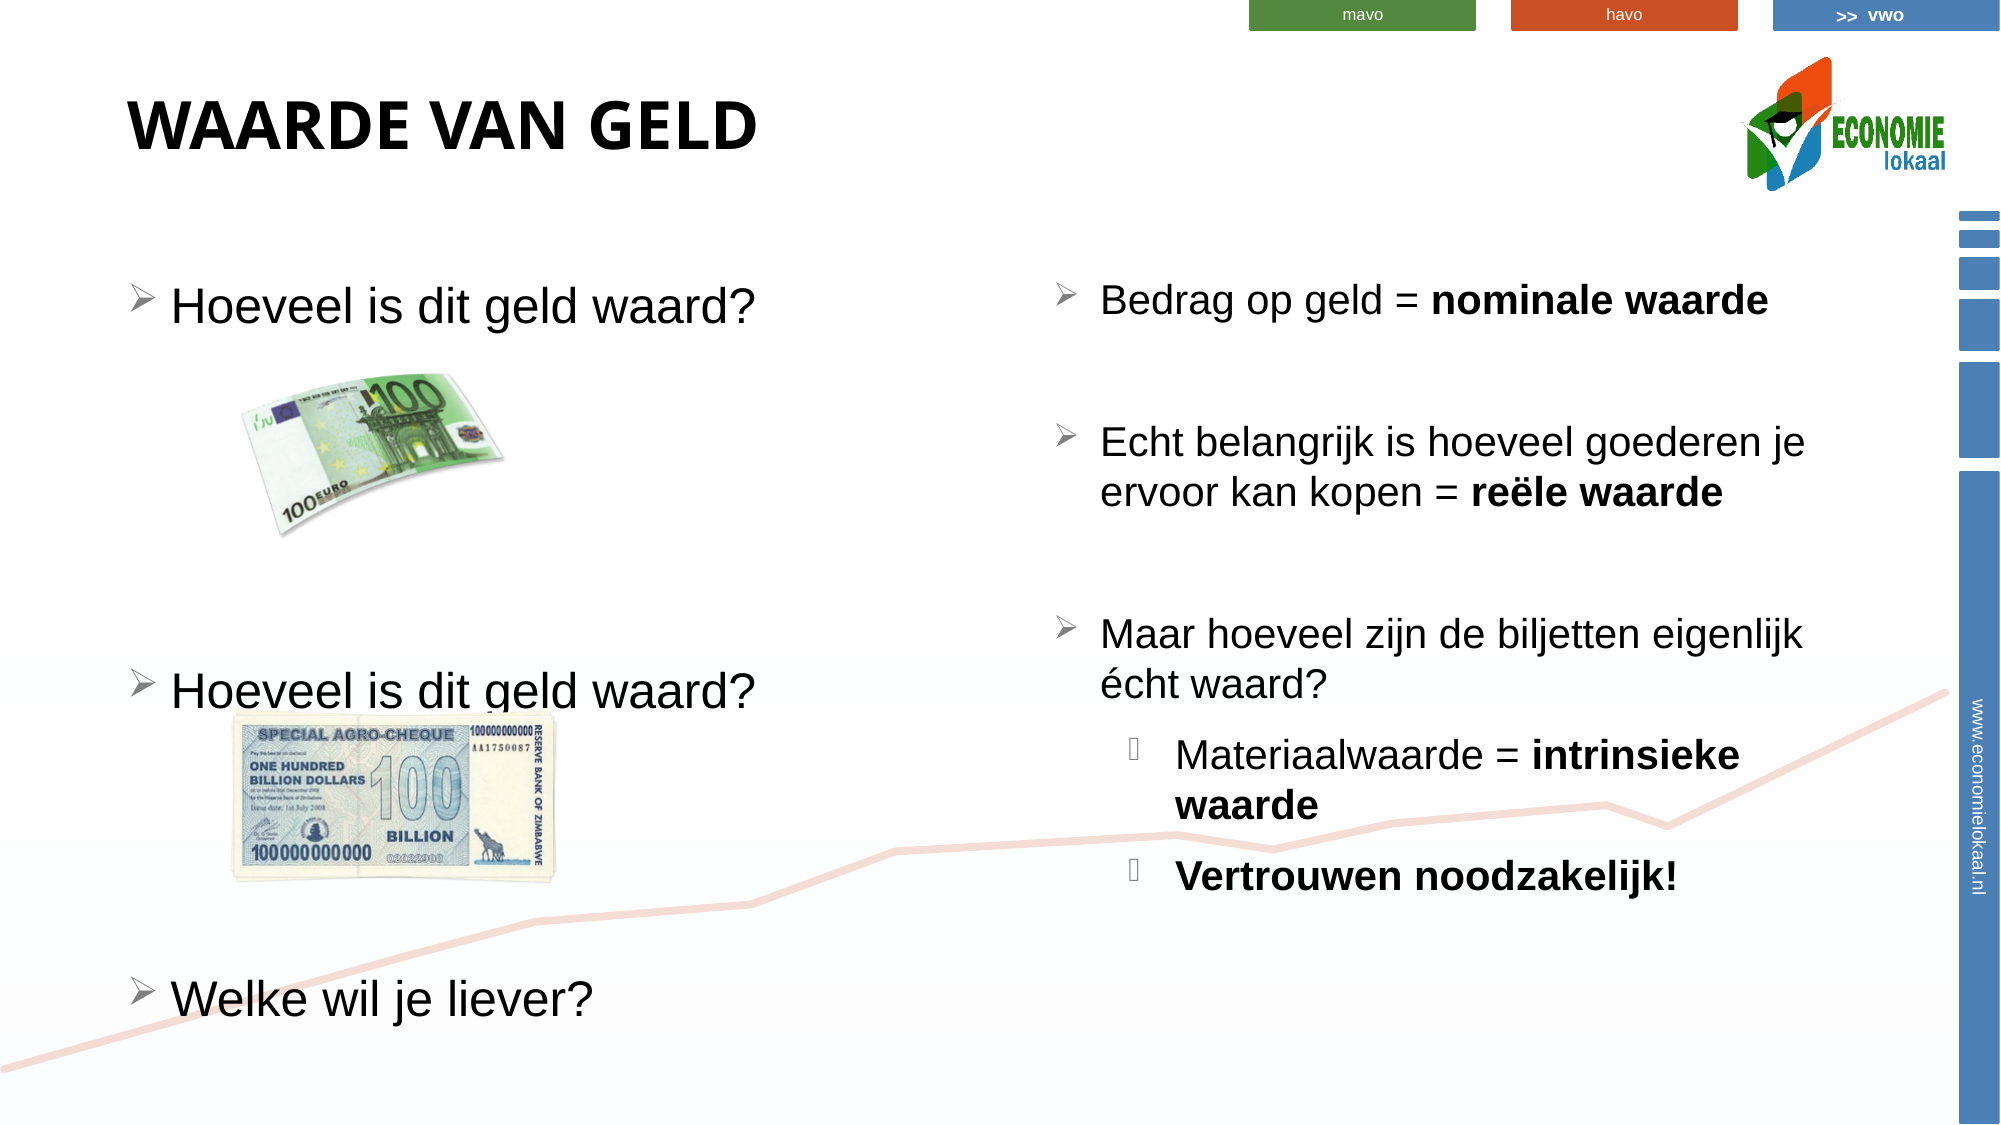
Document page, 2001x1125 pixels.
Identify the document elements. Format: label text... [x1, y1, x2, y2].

text_box Bedrag op geld = nominale waarde Echt belangrijk is hoeveel goederen je ervoor kan kopen = reële waarde Maar hoeveel zijn de biljetten eigenlijk écht waard? Materiaalwaarde = intrinsieke waarde Vertrouwen noodzakelijk! [1038, 265, 1849, 1038]
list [227, 347, 518, 541]
list Hoeveel is dit geld waard? Hoeveel is dit geld waard? Welke wil je liever? [112, 265, 923, 1038]
picture [1739, 57, 1946, 191]
title Waarde van geld [112, 74, 1616, 208]
picture [227, 709, 559, 888]
